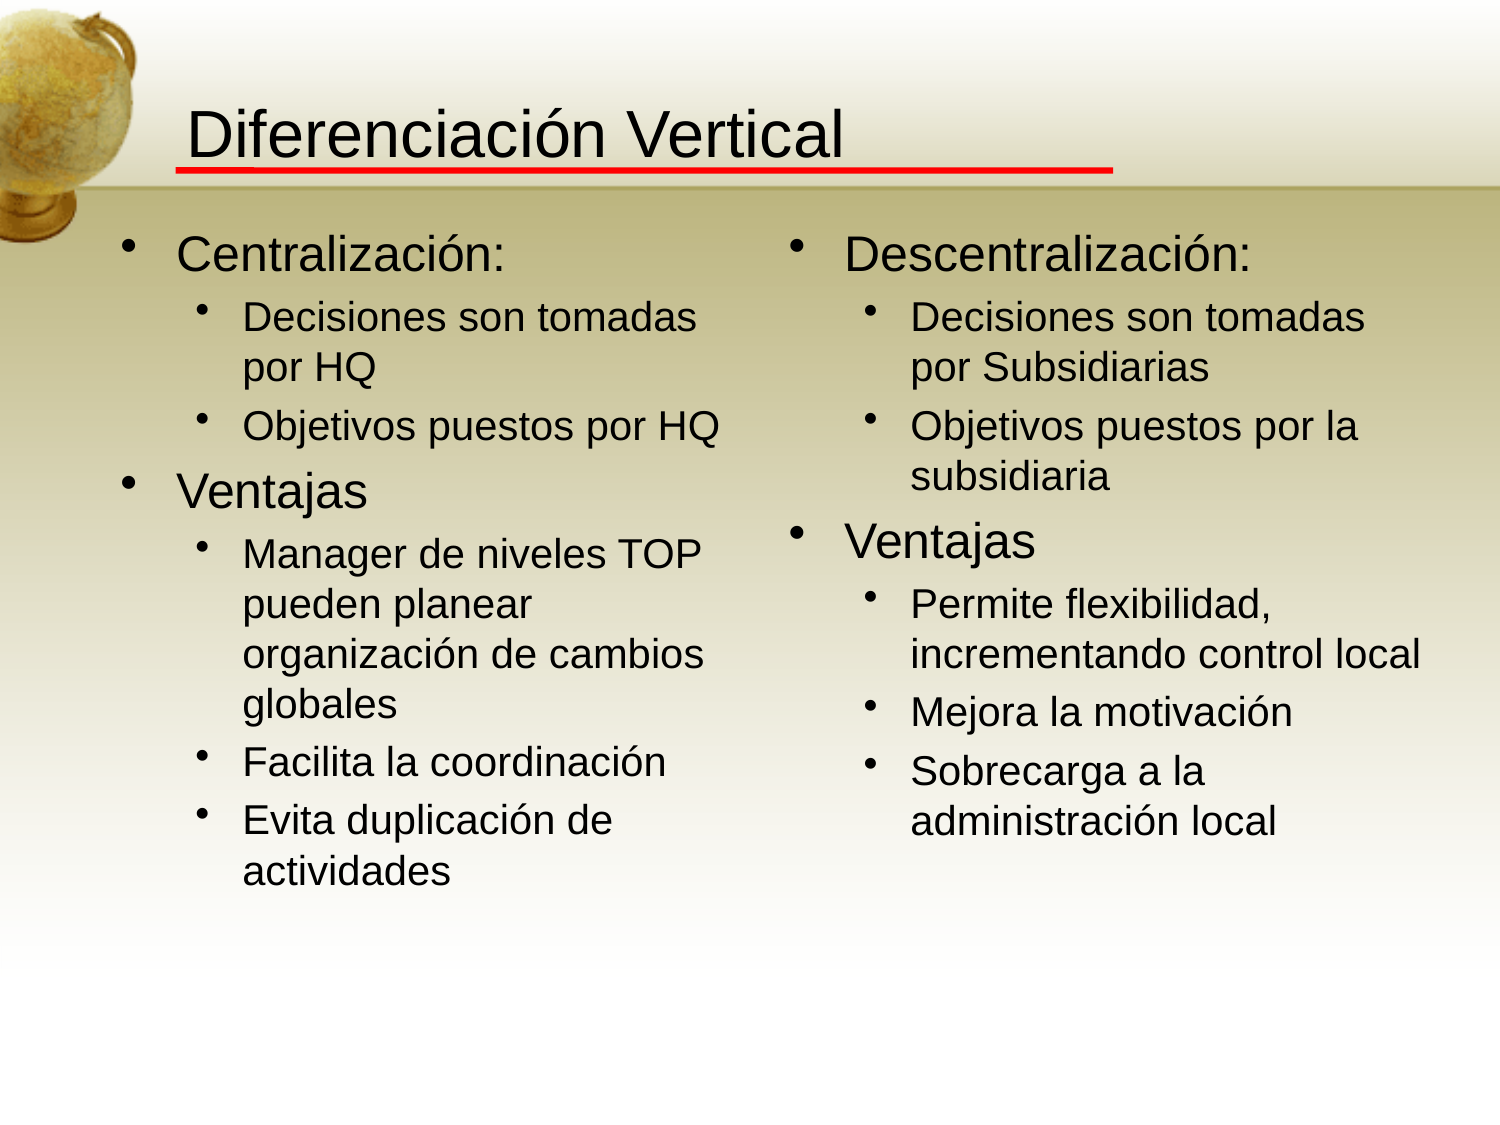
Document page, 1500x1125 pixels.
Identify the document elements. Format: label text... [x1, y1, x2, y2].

text_box Descentralización: Decisiones son tomadas por Subsidiarias Objetivos puestos por la subsidiaria Ventajas Permite flexibilidad, incrementando control local Mejora la motivación Sobrecarga a la administración local [773, 214, 1442, 1018]
title Diferenciación Vertical [170, 36, 1436, 179]
list Centralización: Decisiones son tomadas por HQ Objetivos puestos por HQ Ventajas Manager de niveles TOP pueden planear organización de cambios globales Facilita la coordinación Evita duplicación de actividades [105, 213, 774, 1018]
picture [0, 0, 1500, 1125]
